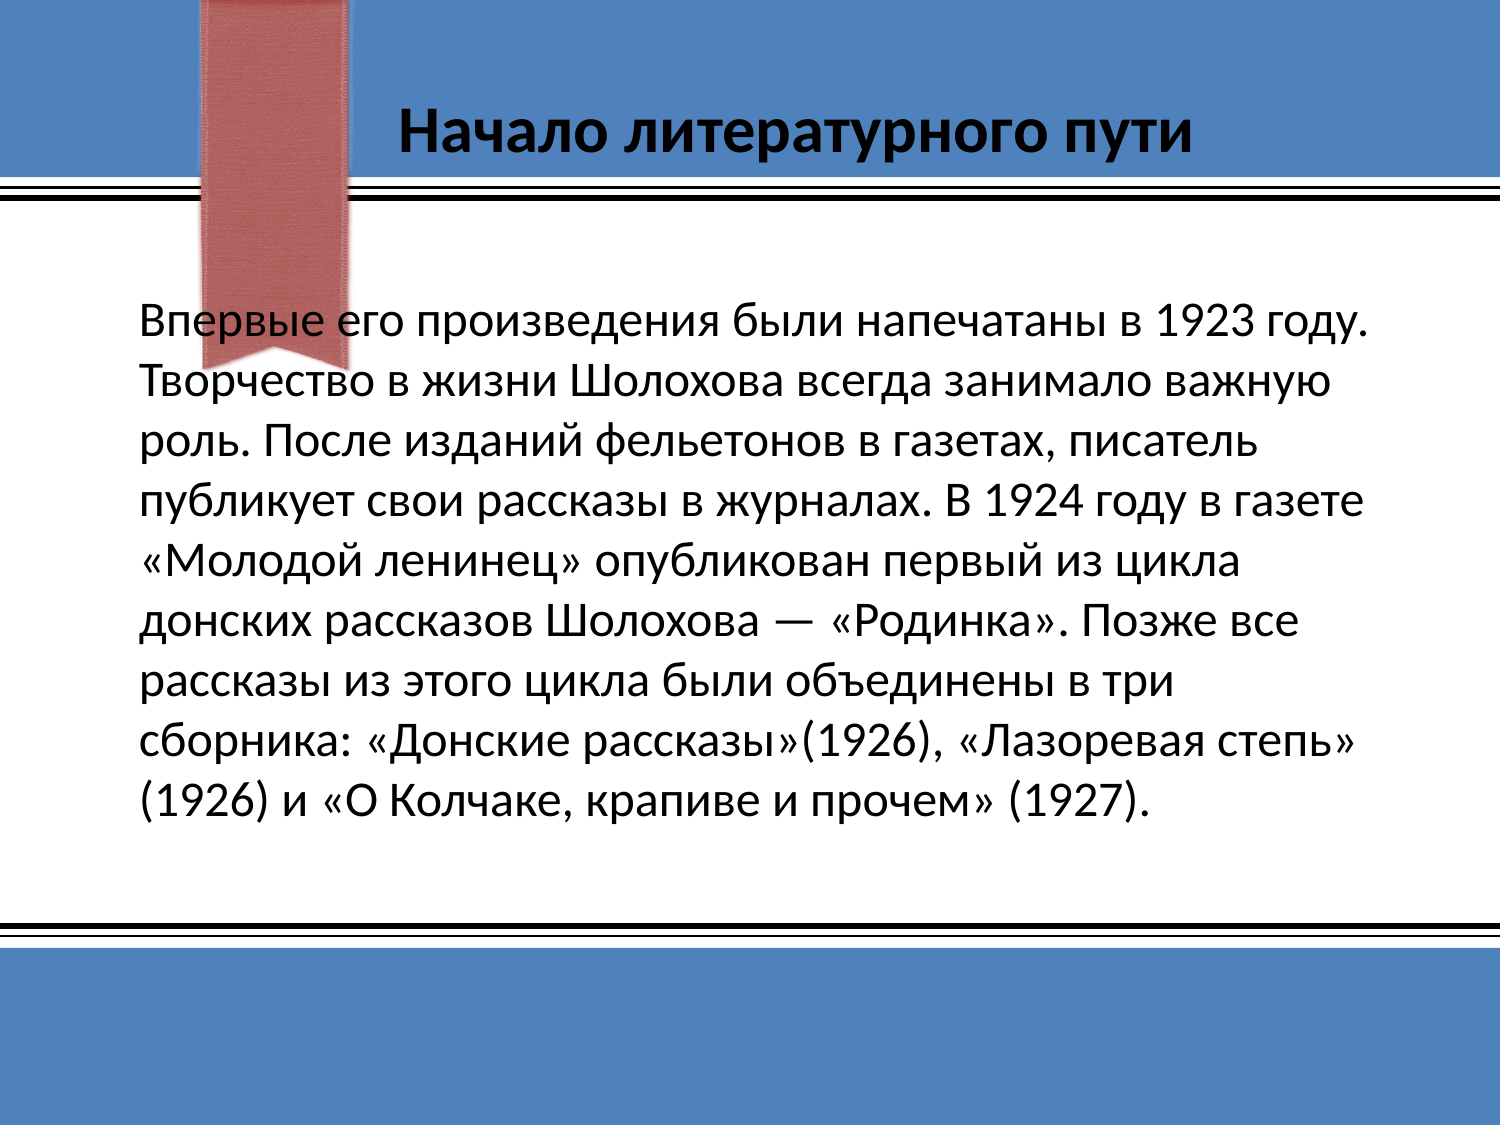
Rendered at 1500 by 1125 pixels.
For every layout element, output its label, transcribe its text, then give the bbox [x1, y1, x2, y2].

text_box Начало литературного пути [383, 78, 1344, 173]
text_box Впервые его произведения были напечатаны в 1923 году. Творчество в жизни Шолохова всегда занимало важную роль. После изданий фельетонов в газетах, писатель публикует свои рассказы в журналах. В 1924 году в газете «Молодой ленинец» опубликован первый из цикла донских рассказов Шолохова — «Родинка». Позже все рассказы из этого цикла были объединены в три сборника: «Донские рассказы»(1926), «Лазоревая степь» (1926) и «О Колчаке, крапиве и прочем» (1927). [123, 278, 1412, 924]
